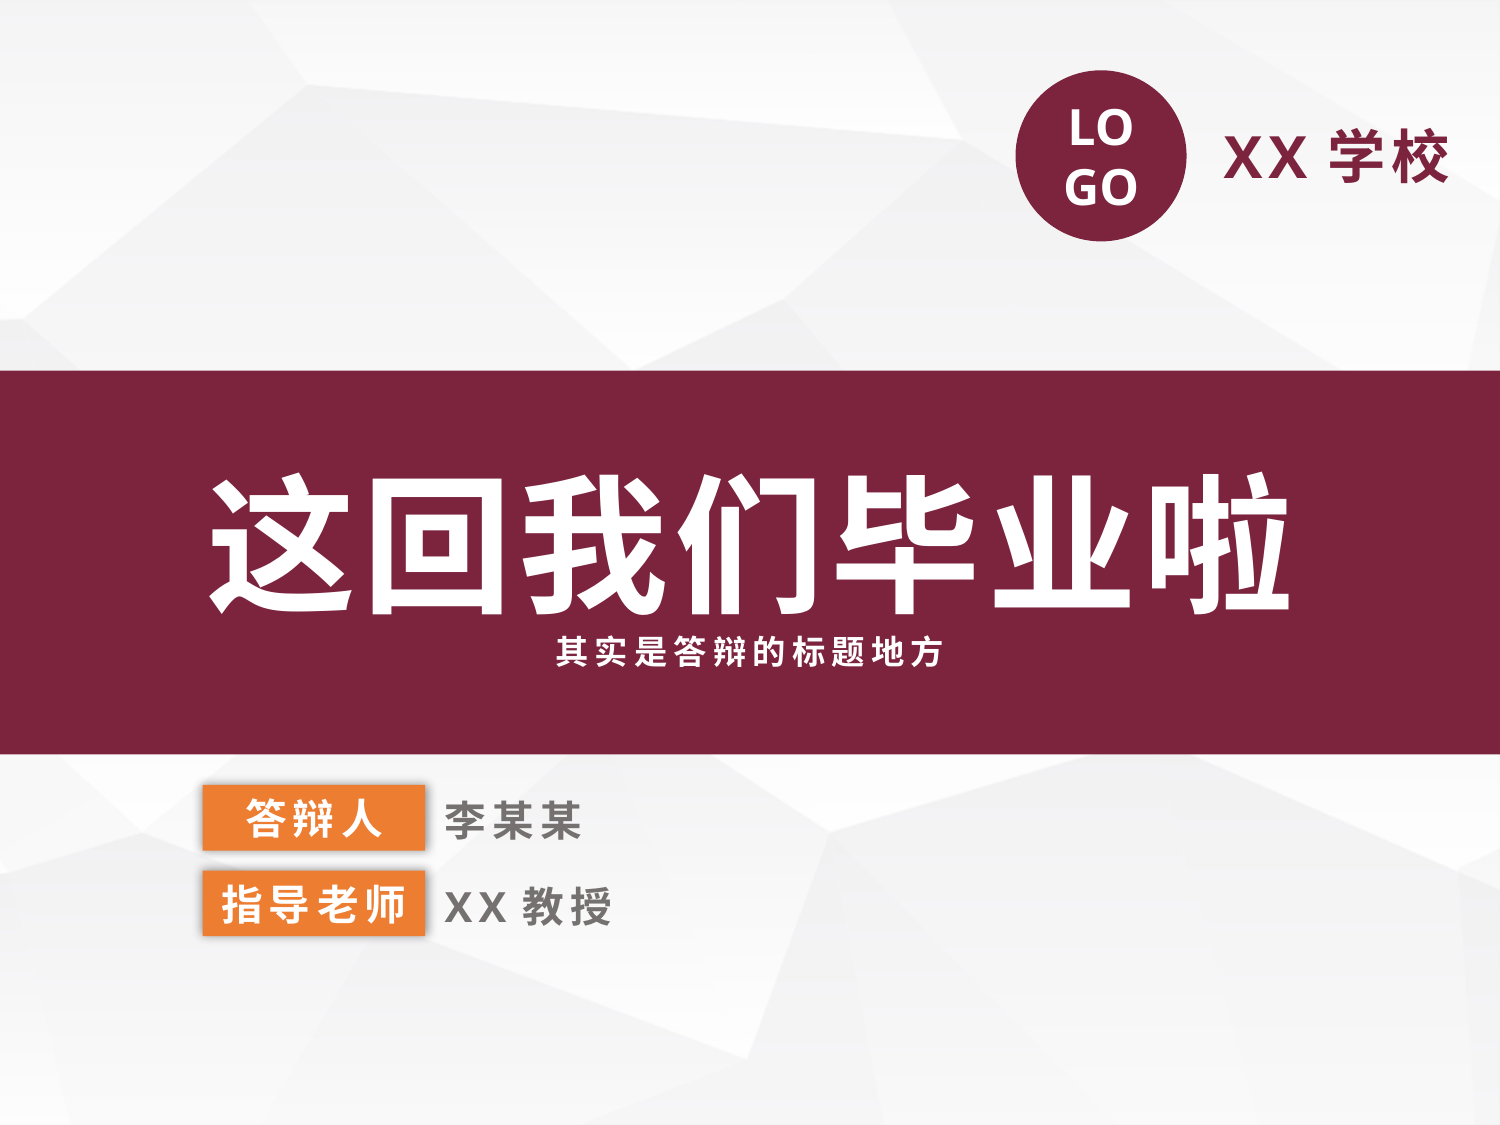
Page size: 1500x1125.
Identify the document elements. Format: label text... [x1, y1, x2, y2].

text_box [0, 369, 1500, 755]
text_box XX学校 [1208, 112, 1474, 198]
text_box 指导老师 [202, 869, 426, 937]
picture [0, 755, 1500, 1125]
text_box 这回我们毕业啦 其实是答辩的标题地方 [174, 443, 1326, 679]
text_box XX教授 [429, 873, 695, 938]
text_box 答辩人 [202, 784, 426, 852]
picture [0, 0, 1500, 369]
text_box 李某某 [429, 787, 695, 853]
text_box LOGO [1014, 69, 1188, 243]
